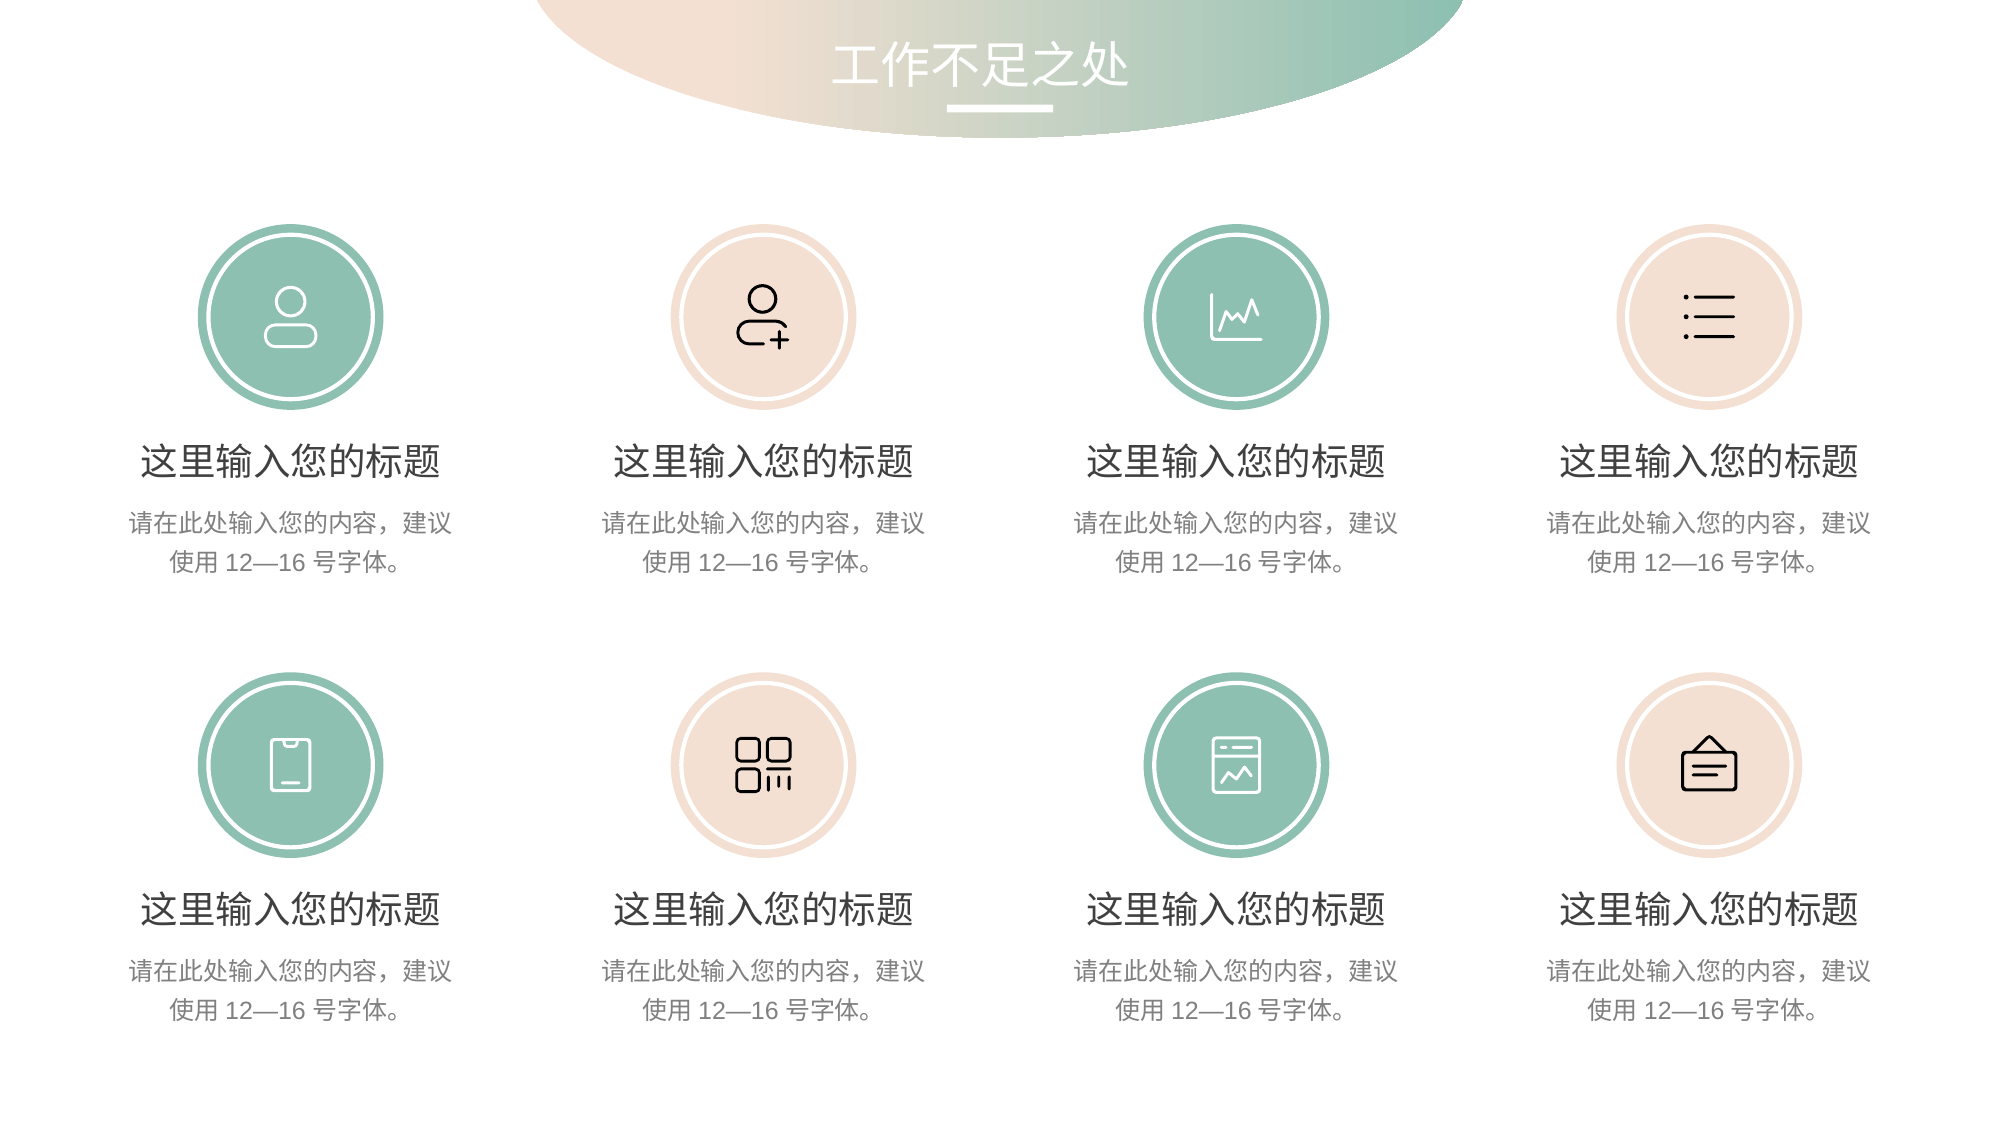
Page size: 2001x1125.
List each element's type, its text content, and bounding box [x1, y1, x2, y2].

text_box 这里输入您的标题 [1491, 430, 1928, 491]
text_box [196, 223, 385, 411]
text_box [1693, 295, 1736, 299]
text_box [787, 775, 791, 791]
text_box [1626, 681, 1793, 849]
text_box 这里输入您的标题 [72, 430, 509, 491]
text_box 这里输入您的标题 [1018, 878, 1455, 939]
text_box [1185, 266, 1288, 368]
text_box [946, 103, 1054, 113]
text_box [1626, 233, 1793, 401]
text_box [1153, 681, 1320, 849]
text_box 请在此处输入您的内容，建议使用12—16号字体。 [108, 939, 474, 1033]
text_box 请在此处输入您的内容，建议使用12—16号字体。 [1053, 491, 1420, 584]
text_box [712, 266, 815, 368]
text_box [680, 681, 847, 849]
text_box 这里输入您的标题 [1018, 430, 1455, 491]
text_box [1142, 223, 1331, 411]
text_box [239, 714, 342, 816]
text_box 请在此处输入您的内容，建议使用12—16号字体。 [108, 491, 474, 584]
text_box [669, 671, 858, 859]
text_box 这里输入您的标题 [545, 430, 982, 491]
text_box [207, 681, 374, 849]
text_box [1615, 223, 1804, 411]
text_box [680, 233, 847, 401]
text_box [765, 767, 792, 771]
text_box 这里输入您的标题 [1491, 878, 1928, 939]
text_box [766, 775, 770, 792]
text_box 请在此处输入您的内容，建议使用12—16号字体。 [1053, 939, 1420, 1033]
text_box [1153, 233, 1320, 401]
text_box 请在此处输入您的内容，建议使用12—16号字体。 [1526, 491, 1892, 584]
text_box 这里输入您的标题 [72, 878, 509, 939]
text_box [669, 223, 858, 411]
text_box [1615, 671, 1804, 859]
text_box 这里输入您的标题 [545, 878, 982, 939]
text_box [735, 767, 761, 794]
text_box [207, 233, 374, 401]
text_box [735, 736, 761, 763]
text_box [196, 671, 385, 859]
text_box [274, 285, 307, 318]
text_box 请在此处输入您的内容，建议使用12—16号字体。 [1526, 939, 1892, 1033]
text_box [1693, 335, 1736, 339]
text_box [1185, 714, 1288, 816]
text_box [263, 323, 318, 349]
text_box 请在此处输入您的内容，建议使用12—16号字体。 [580, 939, 947, 1033]
text_box [1142, 671, 1331, 859]
text_box [535, 0, 1465, 139]
text_box [765, 736, 792, 763]
text_box [777, 775, 781, 788]
text_box 工作不足之处 [815, 25, 1185, 101]
text_box 请在此处输入您的内容，建议使用12—16号字体。 [580, 491, 947, 584]
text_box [1658, 714, 1760, 816]
text_box [1693, 315, 1736, 319]
